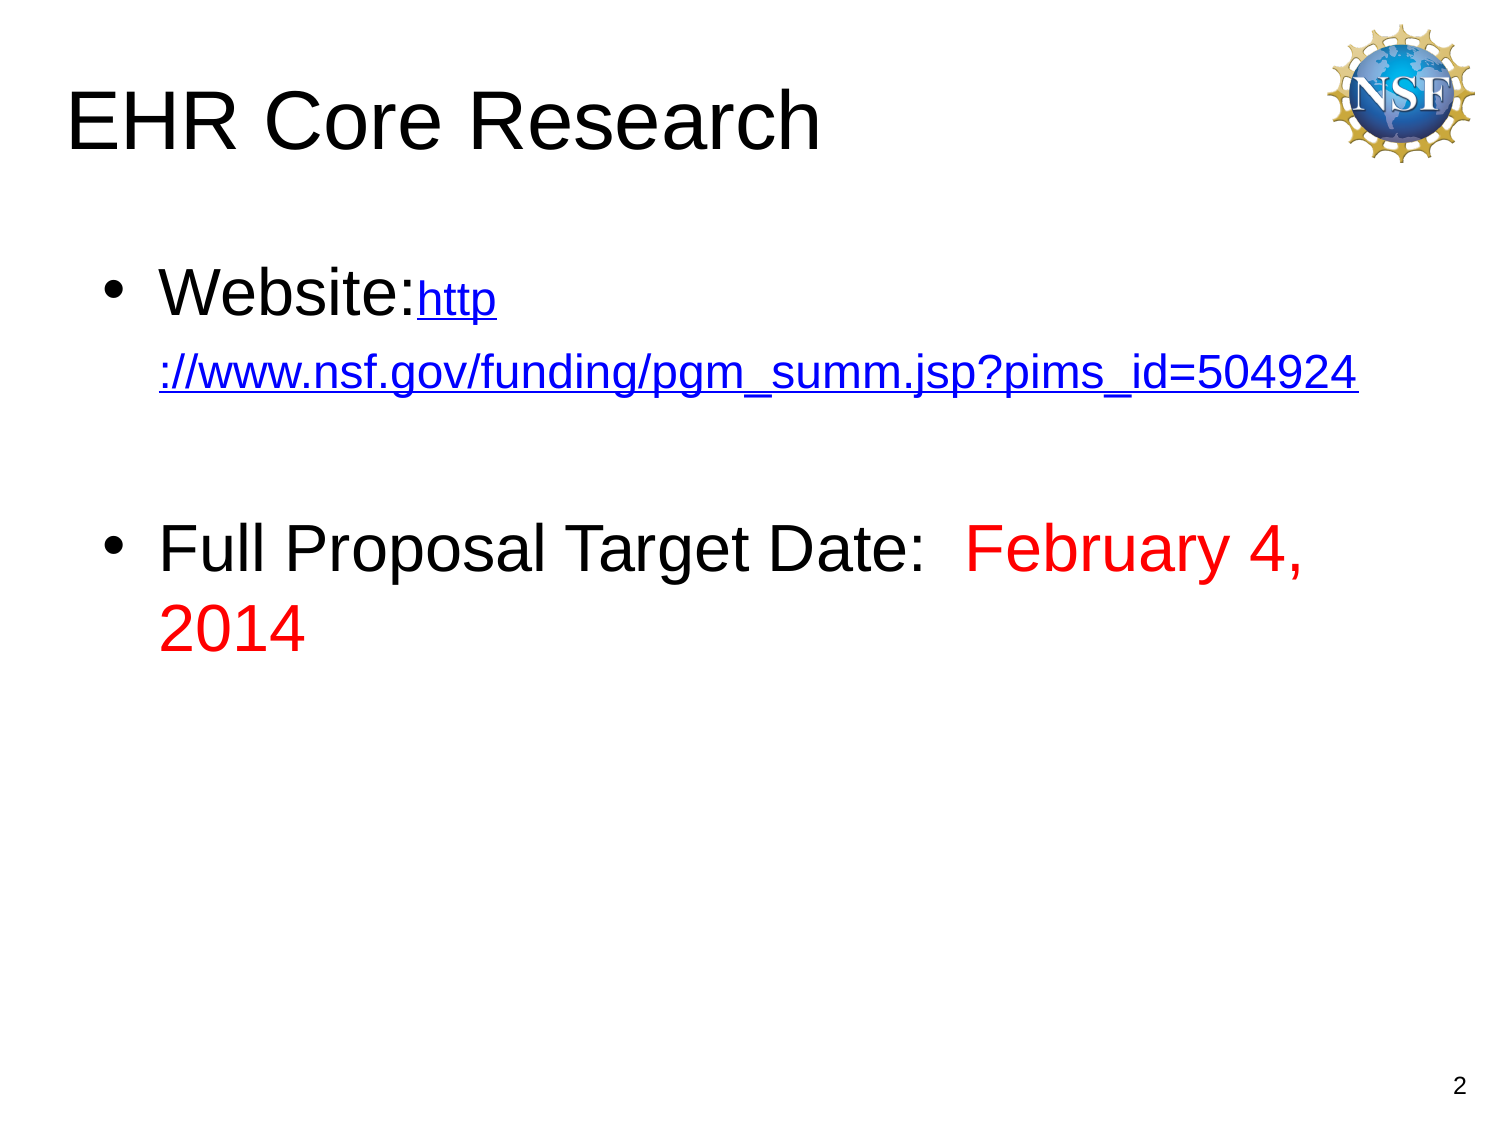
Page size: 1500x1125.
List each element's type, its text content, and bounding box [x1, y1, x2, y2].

title EHR Core Research [50, 45, 1288, 188]
list Website: http://www.nsf.gov/funding/pgm_summ.jsp?pims_id=504924 Full Proposal Target Date: February 4, 2014 [87, 224, 1450, 1050]
picture [1327, 24, 1475, 163]
